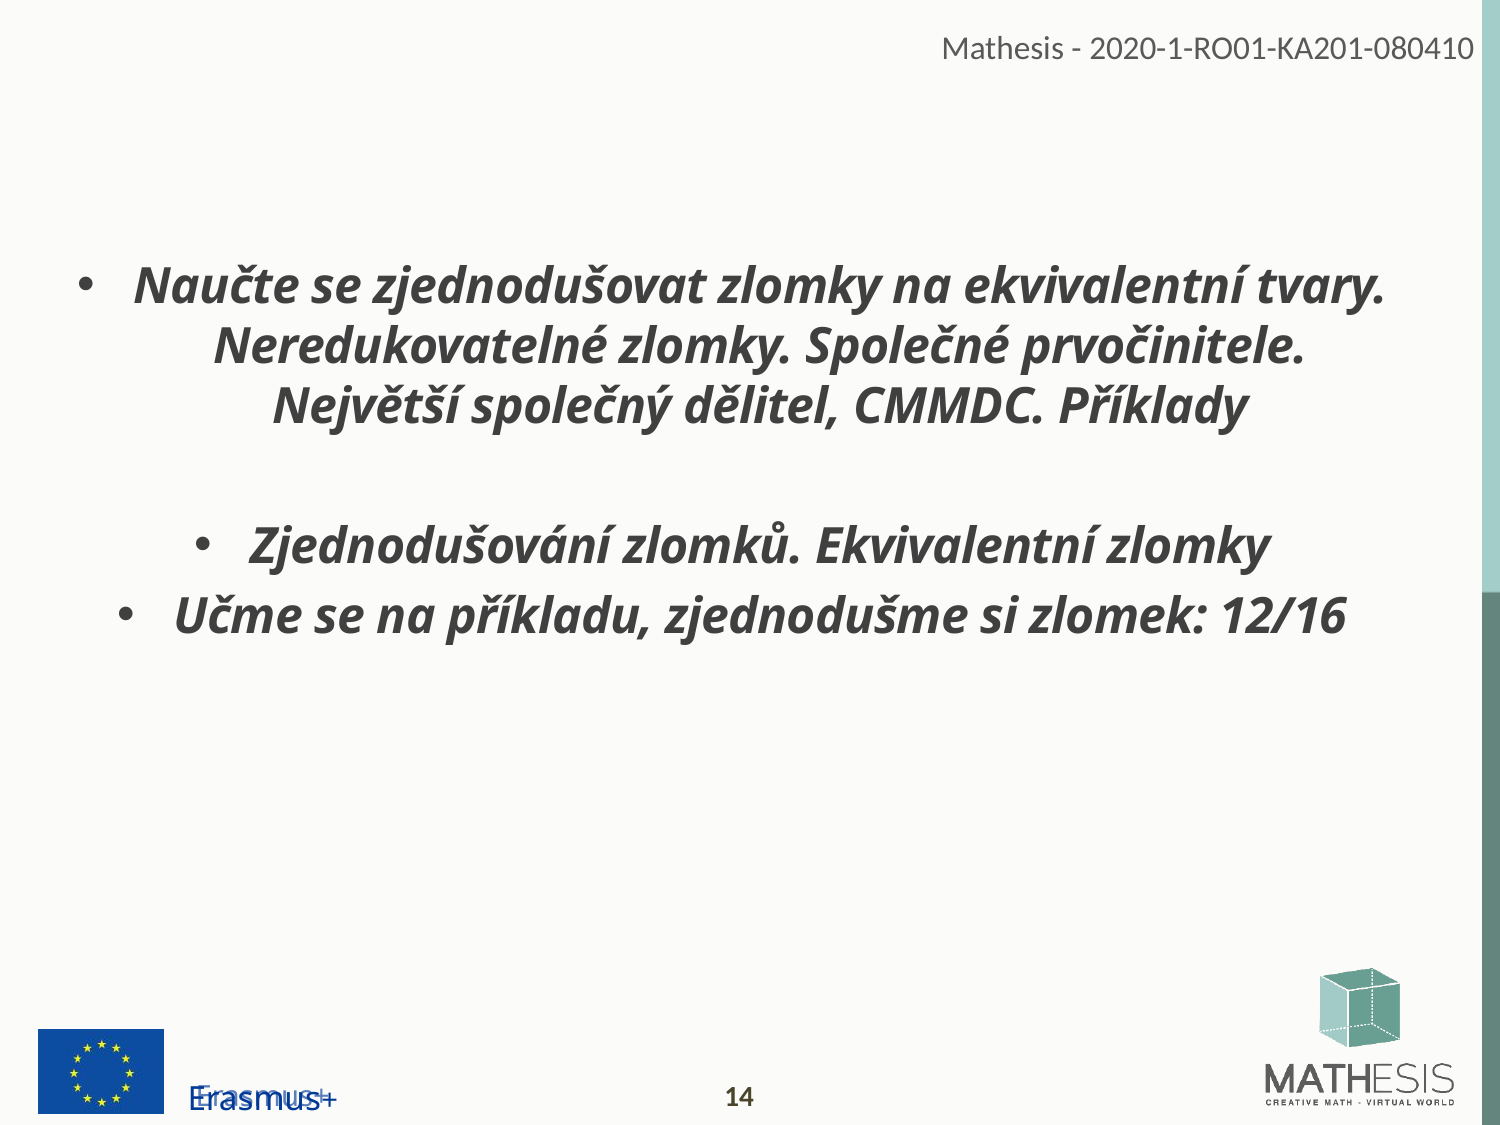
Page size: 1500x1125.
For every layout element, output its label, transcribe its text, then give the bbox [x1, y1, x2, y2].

list Naučte se zjednodušovat zlomky na ekvivalentní tvary. Neredukovatelné zlomky. Společné prvočinitele. Největší společný dělitel, CMMDC. Příklady Zjednodušování zlomků. Ekvivalentní zlomky Učme se na příkladu, zjednodušme si zlomek: 12/16 [57, 245, 1408, 850]
picture [38, 1029, 164, 1114]
